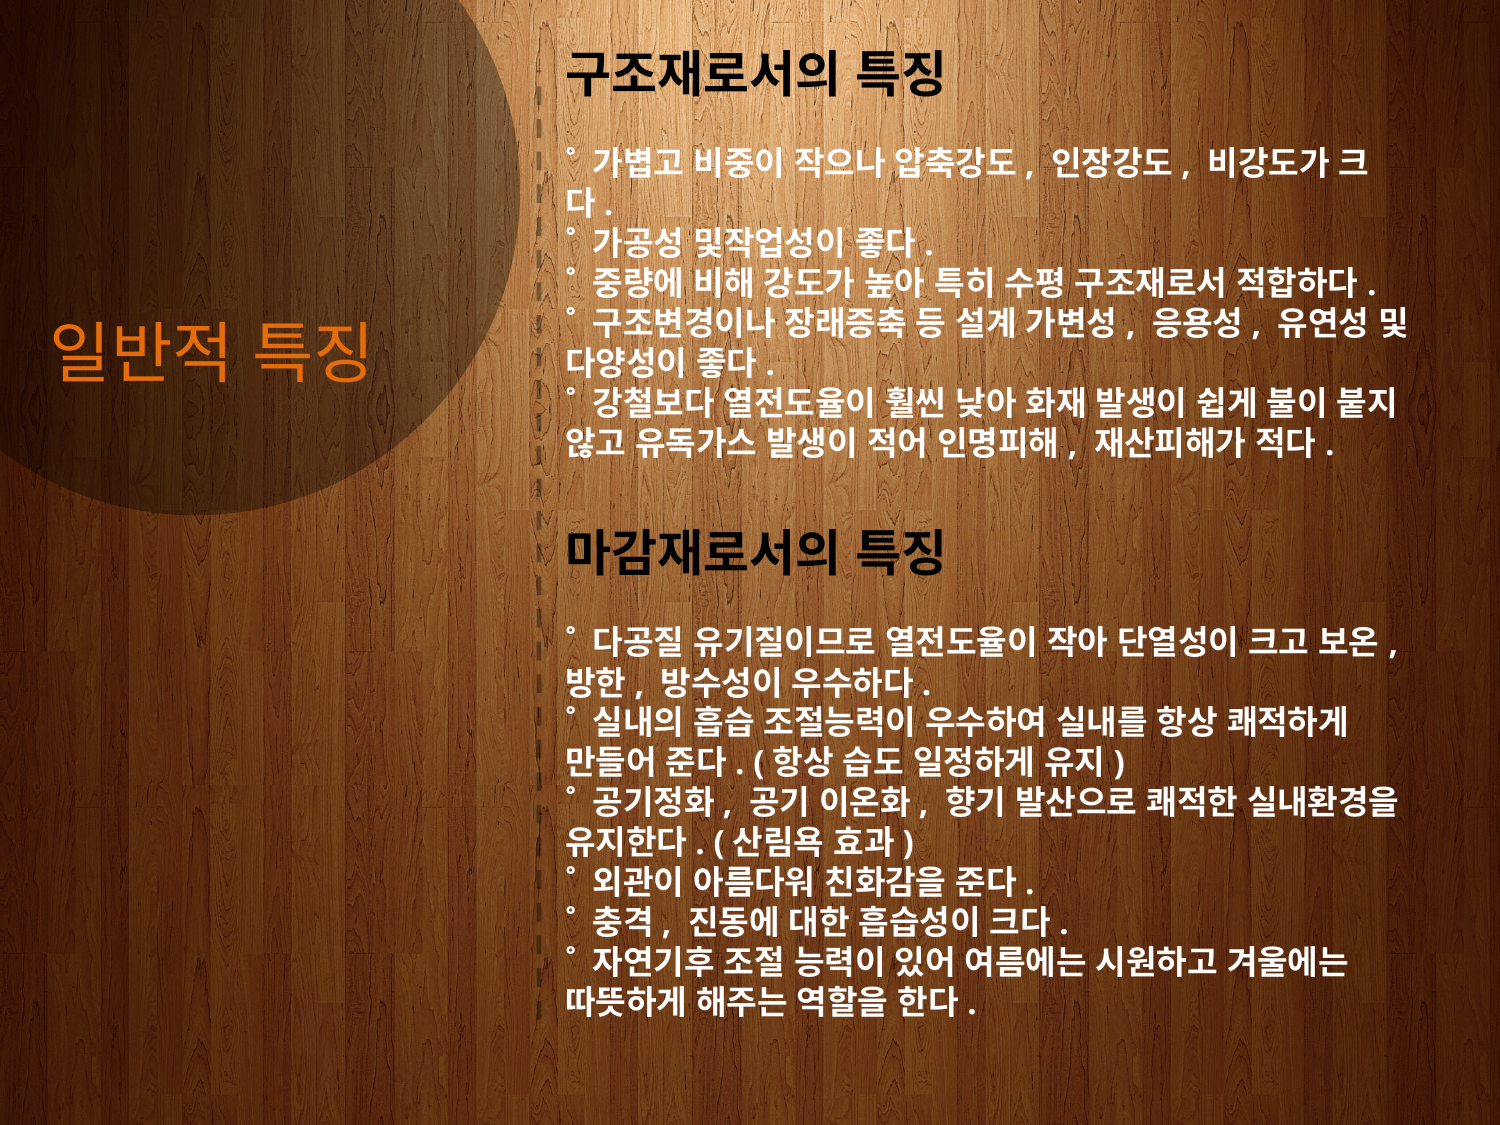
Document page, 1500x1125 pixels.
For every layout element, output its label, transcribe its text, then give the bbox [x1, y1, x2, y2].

picture [0, 0, 1500, 1125]
text_box 구조재로서의 특징 ˚ 가볍고 비중이 작으나 압축강도, 인장강도, 비강도가 크다. ˚ 가공성 및작업성이 좋다. ˚ 중량에 비해 강도가 높아 특히 수평 구조재로서 적합하다. ˚ 구조변경이나 장래증축 등 설계 가변성, 응용성, 유연성 및 다양성이 좋다. ˚ 강철보다 열전도율이 훨씬 낮아 화재 발생이 쉽게 불이 붙지 않고 유독가스 발생이 적어 인명피해, 재산피해가 적다. 마감재로서의 특징 ˚ 다공질 유기질이므로 열전도율이 작아 단열성이 크고 보온, 방한, 방수성이 우수하다. ˚ 실내의 흡습 조절능력이 우수하여 실내를 항상 쾌적하게 만들어 준다. (항상 습도 일정하게 유지) ˚ 공기정화, 공기 이온화, 향기 발산으로 쾌적한 실내환경을 유지한다. (산림욕 효과) ˚ 외관이 아름다워 친화감을 준다. ˚ 충격, 진동에 대한 흡습성이 크다. ˚ 자연기후 조절 능력이 있어 여름에는 시원하고 겨울에는 따뜻하게 해주는 역할을 한다. [550, 35, 1428, 1029]
text_box PART 1 일반적 특징 [0, 0, 523, 518]
